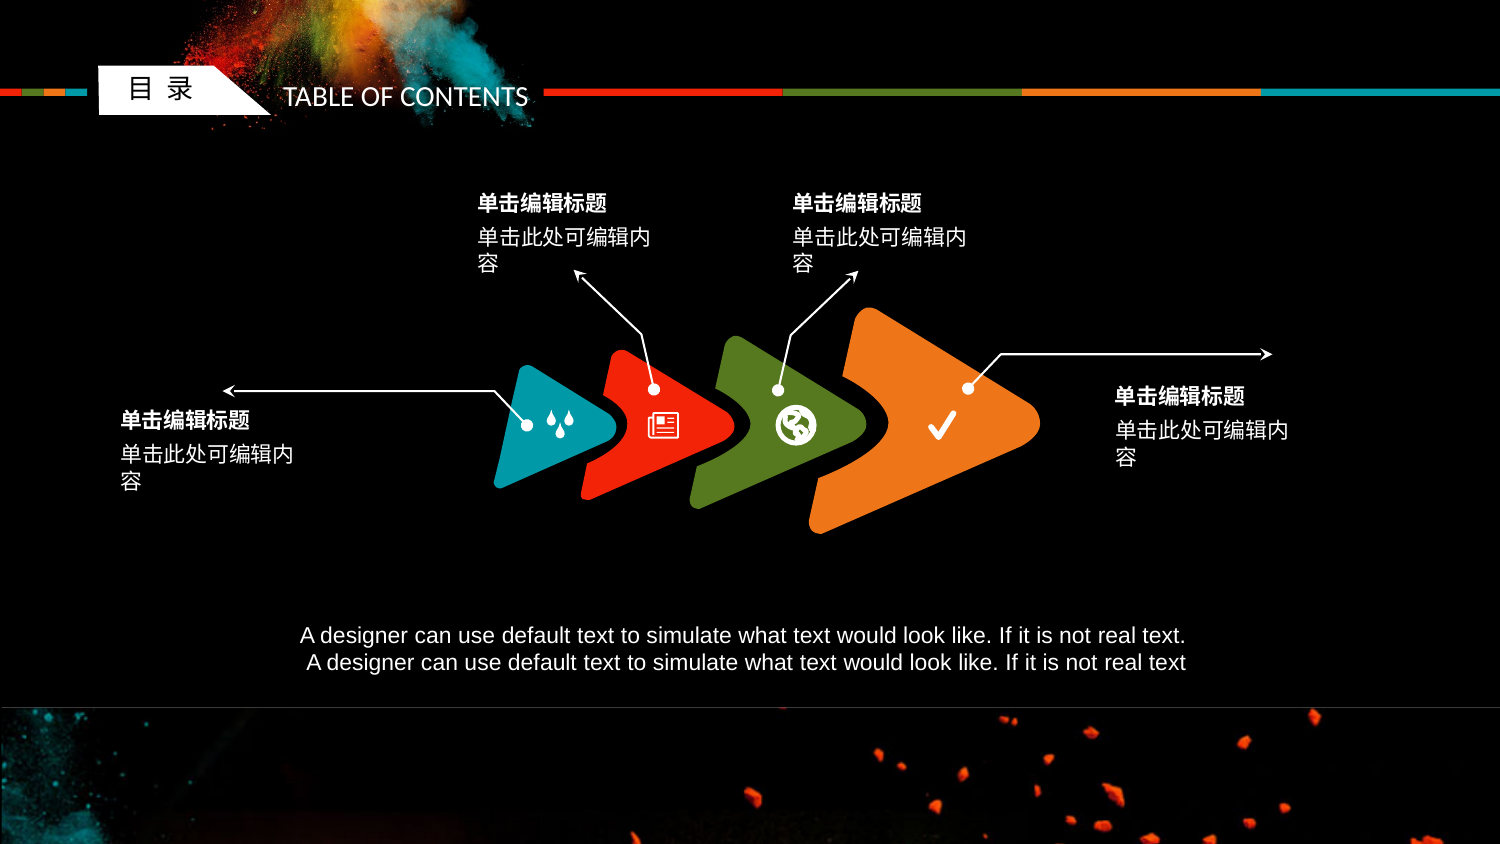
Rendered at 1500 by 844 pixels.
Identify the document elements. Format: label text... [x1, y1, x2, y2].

text_box 单击编辑标题 [1114, 382, 1291, 410]
text_box A designer can use default text to simulate what text would look like. If it is not real text. A designer can use default text to simulate what text would look like. If it is not real text [177, 620, 1316, 676]
text_box [647, 412, 679, 439]
text_box [564, 409, 574, 426]
text_box [580, 349, 735, 500]
text_box [689, 335, 867, 509]
text_box [222, 384, 534, 432]
text_box 单击编辑标题 [792, 203, 969, 216]
text_box [576, 277, 661, 396]
text_box 单击此处可编辑内容 [477, 223, 665, 277]
text_box 单击编辑标题 [119, 406, 296, 434]
text_box [928, 410, 957, 440]
text_box 单击编辑标题 [477, 203, 653, 216]
text_box 单击此处可编辑内容 [1115, 416, 1303, 470]
text_box [778, 407, 813, 444]
text_box [656, 416, 665, 425]
text_box 单击此处可编辑内容 [120, 441, 308, 494]
text_box [772, 277, 857, 397]
text_box [801, 408, 814, 431]
picture [1, 706, 1500, 844]
text_box [808, 307, 1041, 534]
text_box [962, 348, 1273, 395]
text_box [555, 422, 565, 439]
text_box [0, 0, 1500, 203]
text_box [546, 409, 556, 426]
text_box 单击此处可编辑内容 [792, 223, 980, 277]
text_box [493, 365, 617, 489]
text_box [794, 426, 807, 442]
text_box [802, 408, 815, 428]
text_box [784, 412, 799, 429]
